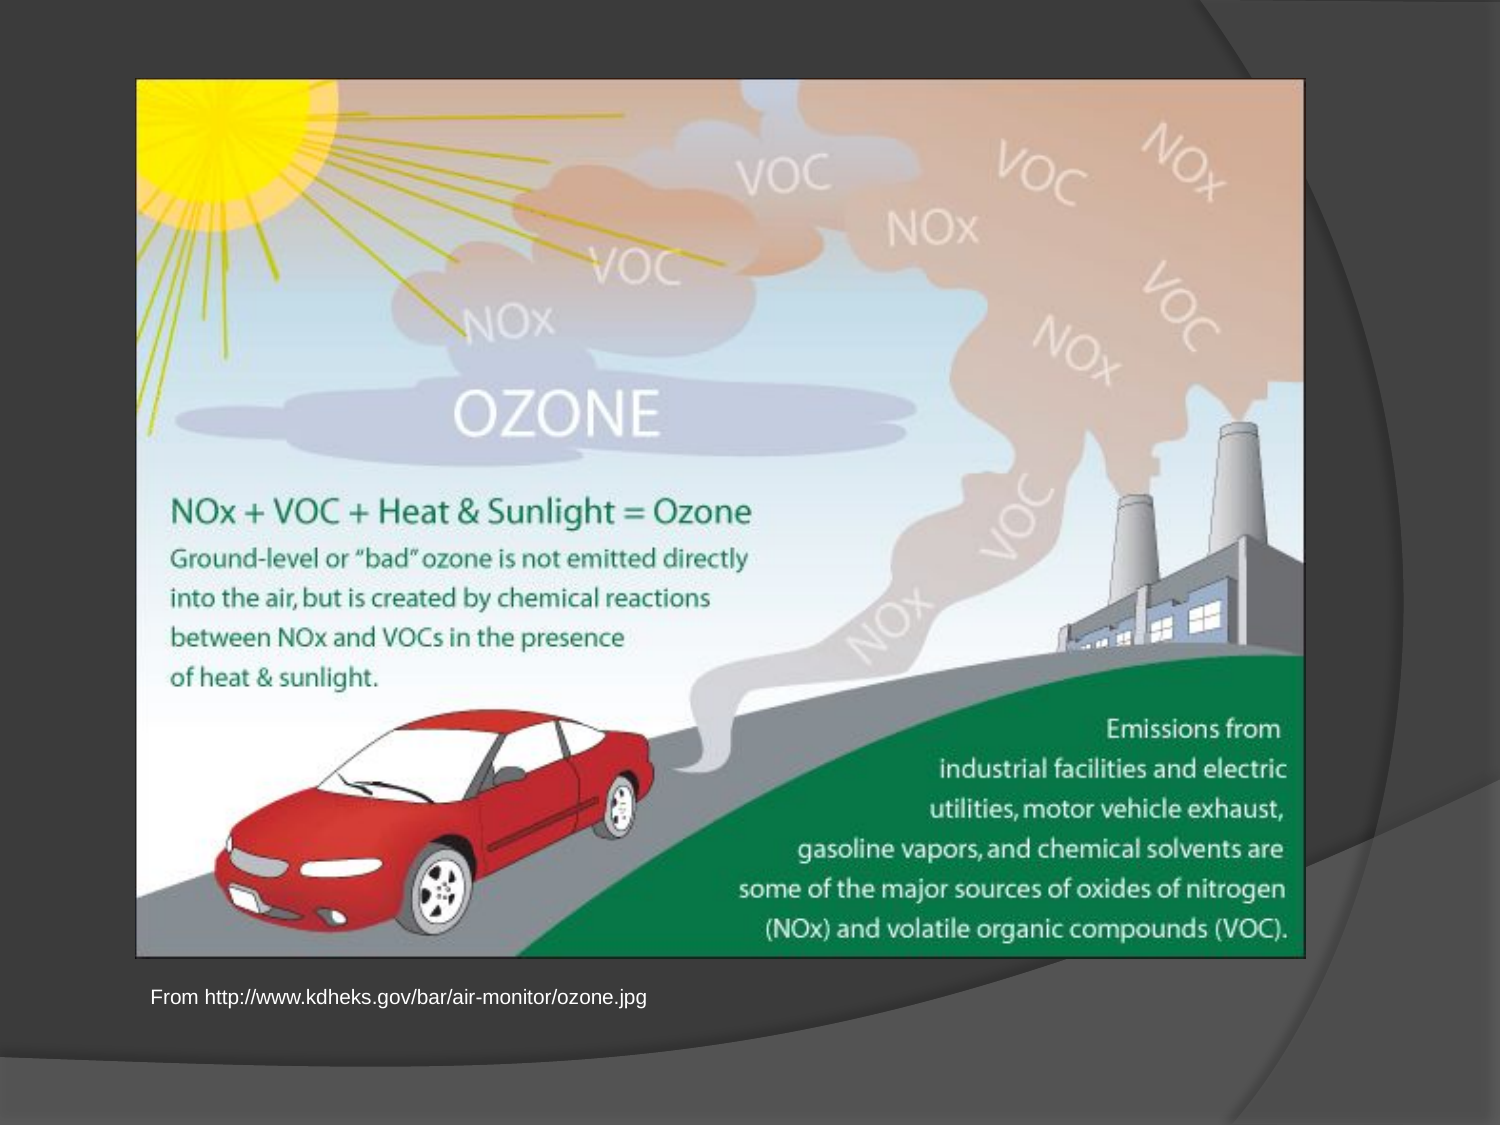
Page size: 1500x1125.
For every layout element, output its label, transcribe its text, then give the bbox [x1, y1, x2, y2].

text_box From http://www.kdheks.gov/bar/air-monitor/ozone.jpg [135, 975, 886, 1016]
picture [135, 77, 1306, 959]
